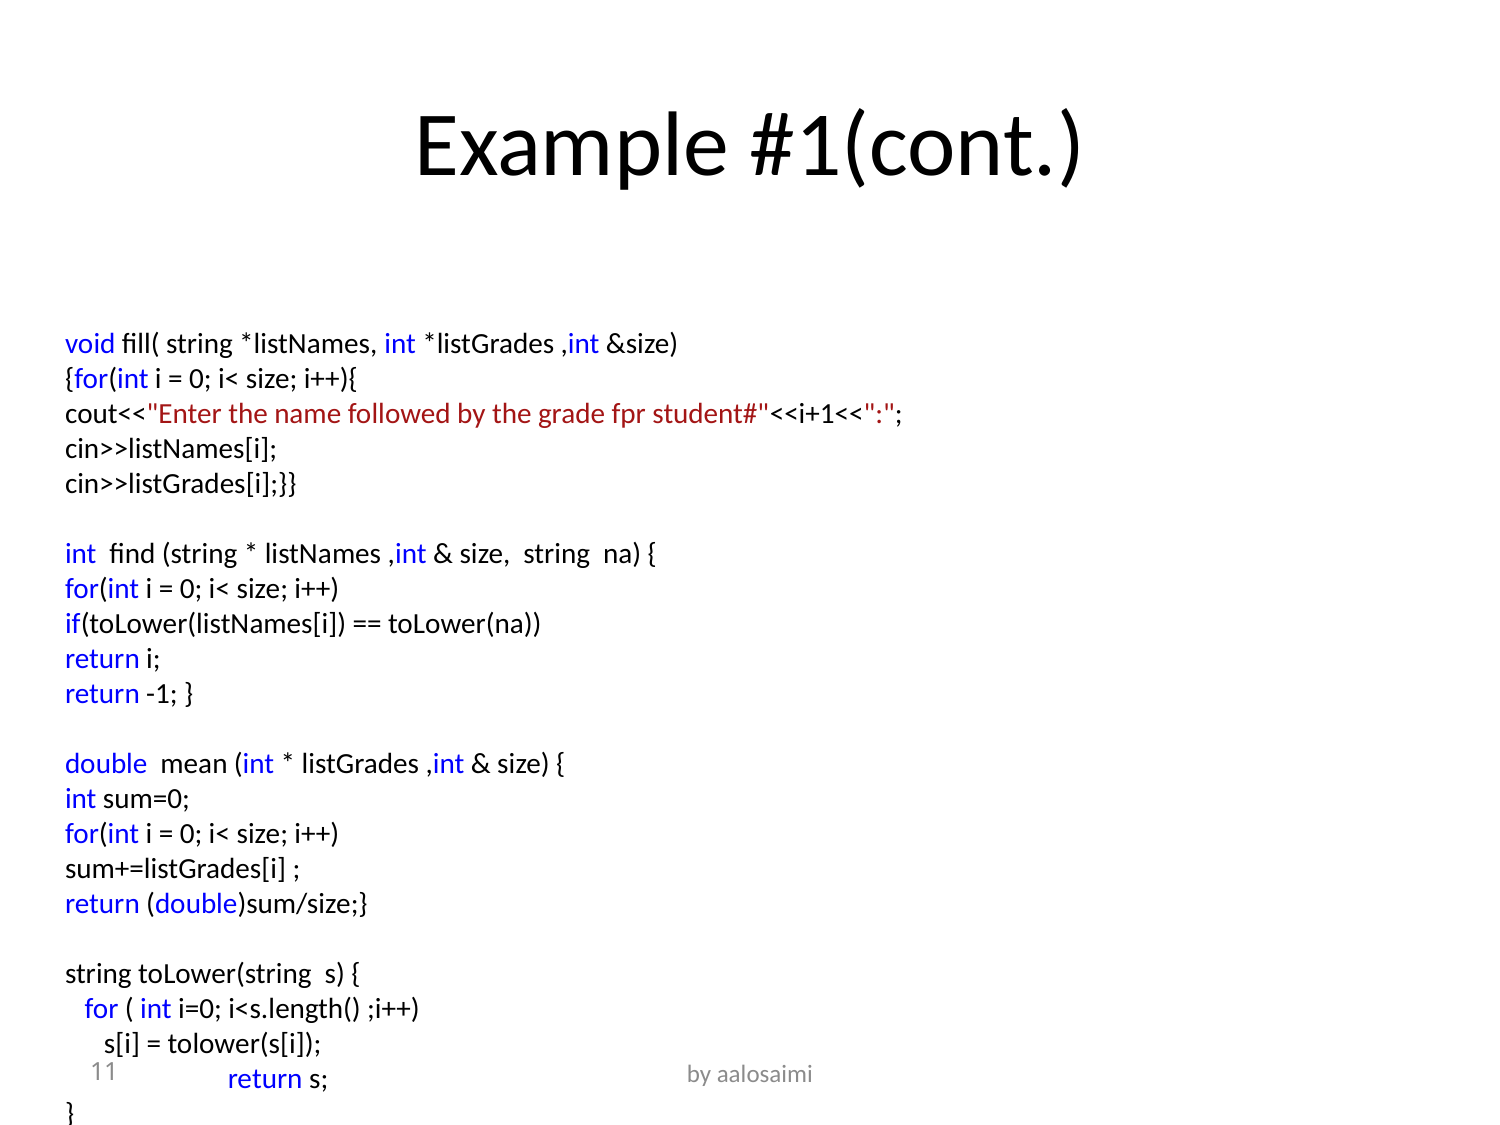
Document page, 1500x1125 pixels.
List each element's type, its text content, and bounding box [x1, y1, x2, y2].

title Example #1(cont.) [75, 45, 1425, 233]
text_box void fill( string *listNames, int *listGrades ,int &size) {for(int i = 0; i< size; i++){ cout<<"Enter the name followed by the grade fpr student#"<<i+1<<":"; cin>>listNames[i]; cin>>listGrades[i];}} int find (string * listNames ,int & size, string na) { for(int i = 0; i< size; i++) if(toLower(listNames[i]) == toLower(na)) return i; return -1; } double mean (int * listGrades ,int & size) { int sum=0; for(int i = 0; i< size; i++) sum+=listGrades[i] ; return (double)sum/size;} string toLower(string s) { for ( int i=0; i<s.length() ;i++) s[i] = tolower(s[i]); return s; } [50, 317, 1450, 1125]
